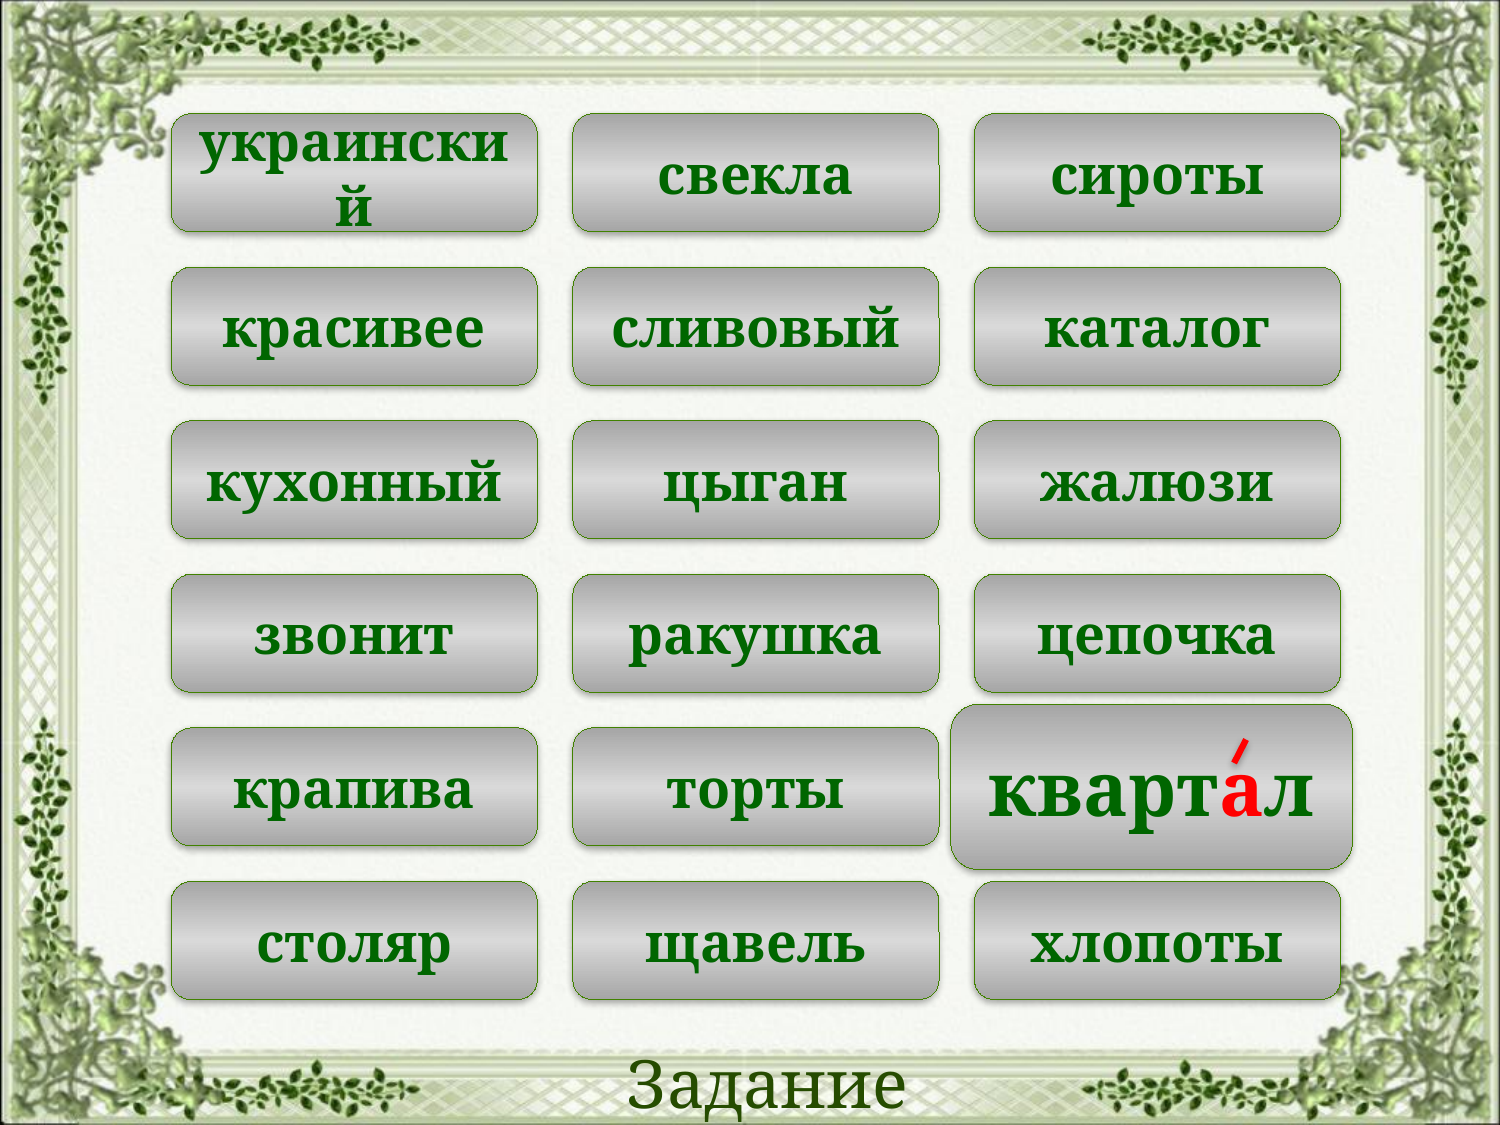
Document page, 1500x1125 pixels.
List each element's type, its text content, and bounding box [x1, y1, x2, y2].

text_box сливовый [572, 267, 940, 386]
text_box каталог [974, 267, 1341, 386]
text_box цыган [572, 420, 940, 539]
text_box столяр [171, 881, 538, 1000]
text_box украинский [171, 113, 538, 232]
picture [0, 0, 1500, 1125]
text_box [1233, 739, 1247, 764]
text_box крапива [171, 727, 538, 846]
text_box хлопоты [974, 881, 1341, 1000]
text_box жалюзи [974, 420, 1341, 539]
text_box свекла [572, 113, 940, 232]
text_box торты [572, 727, 940, 846]
text_box сироты [974, 113, 1341, 232]
text_box красивее [171, 267, 538, 386]
text_box Задание [584, 1034, 951, 1125]
text_box щавель [572, 881, 940, 1000]
text_box цепочка [974, 574, 1341, 693]
text_box звонит [171, 574, 538, 693]
text_box кухонный [171, 420, 538, 539]
text_box ракушка [572, 574, 940, 693]
text_box квартал [950, 704, 1353, 870]
